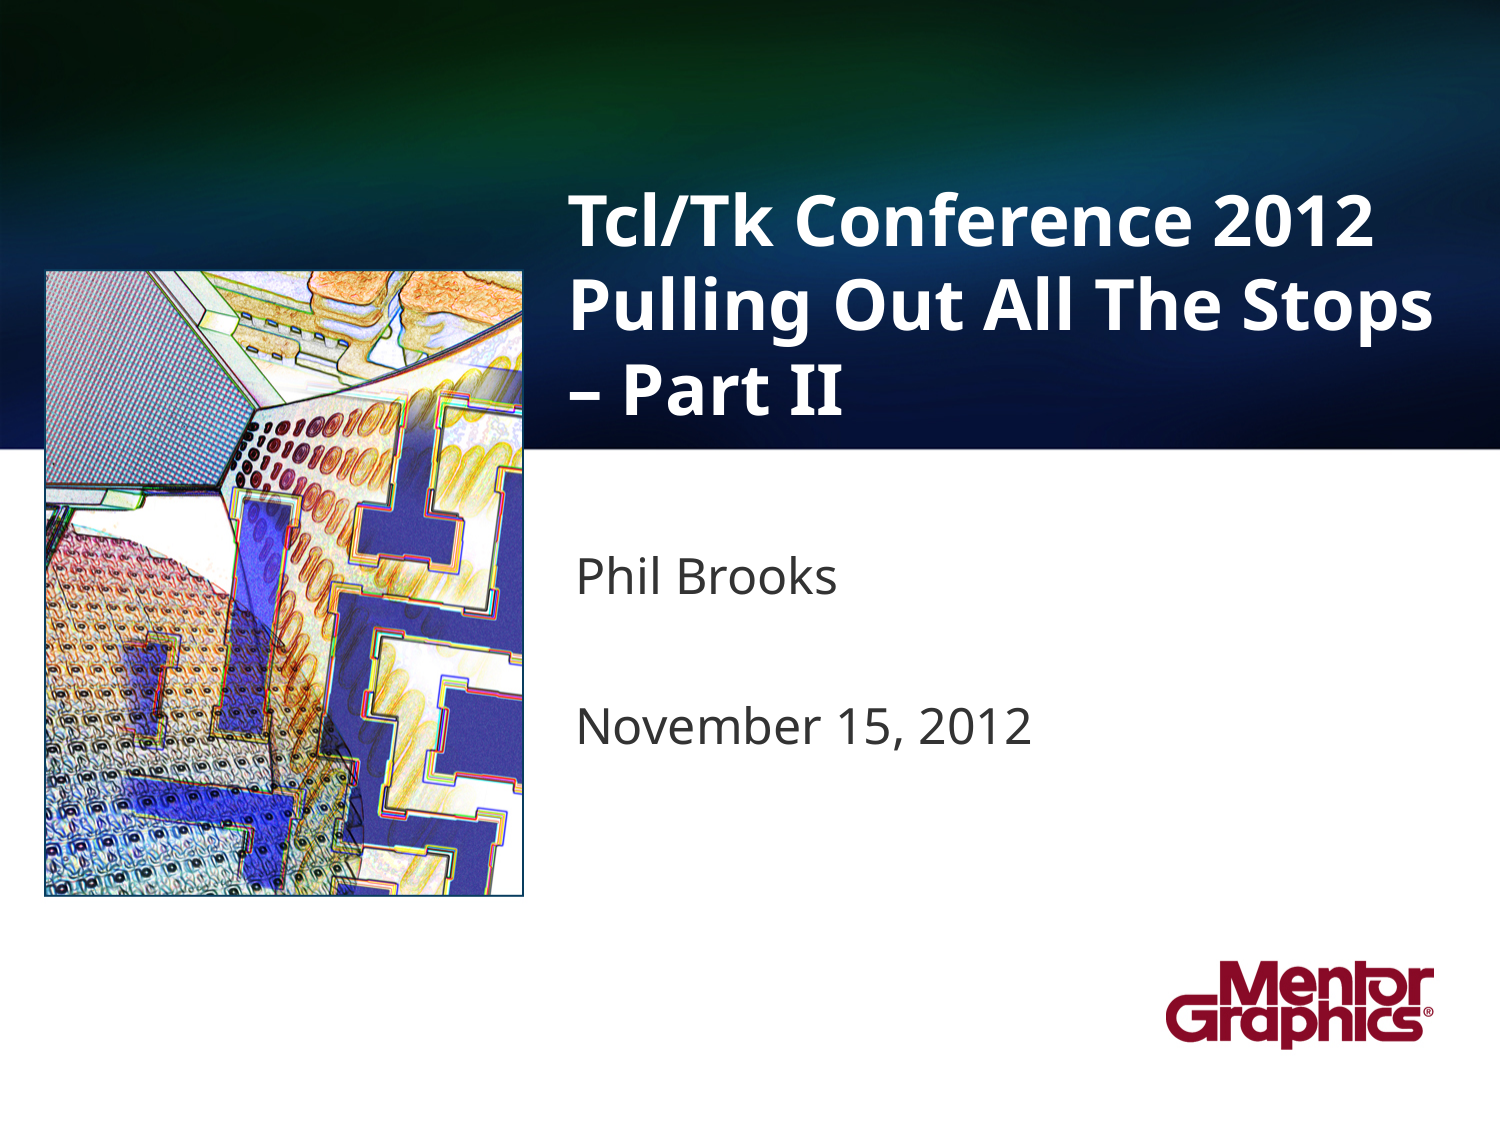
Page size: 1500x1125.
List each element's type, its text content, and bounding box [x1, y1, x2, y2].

title Tcl/Tk Conference 2012 Pulling Out All The Stops – Part II [566, 149, 1438, 438]
picture [0, 0, 1500, 1125]
subtitle Phil Brooks November 15, 2012 [574, 462, 1376, 901]
